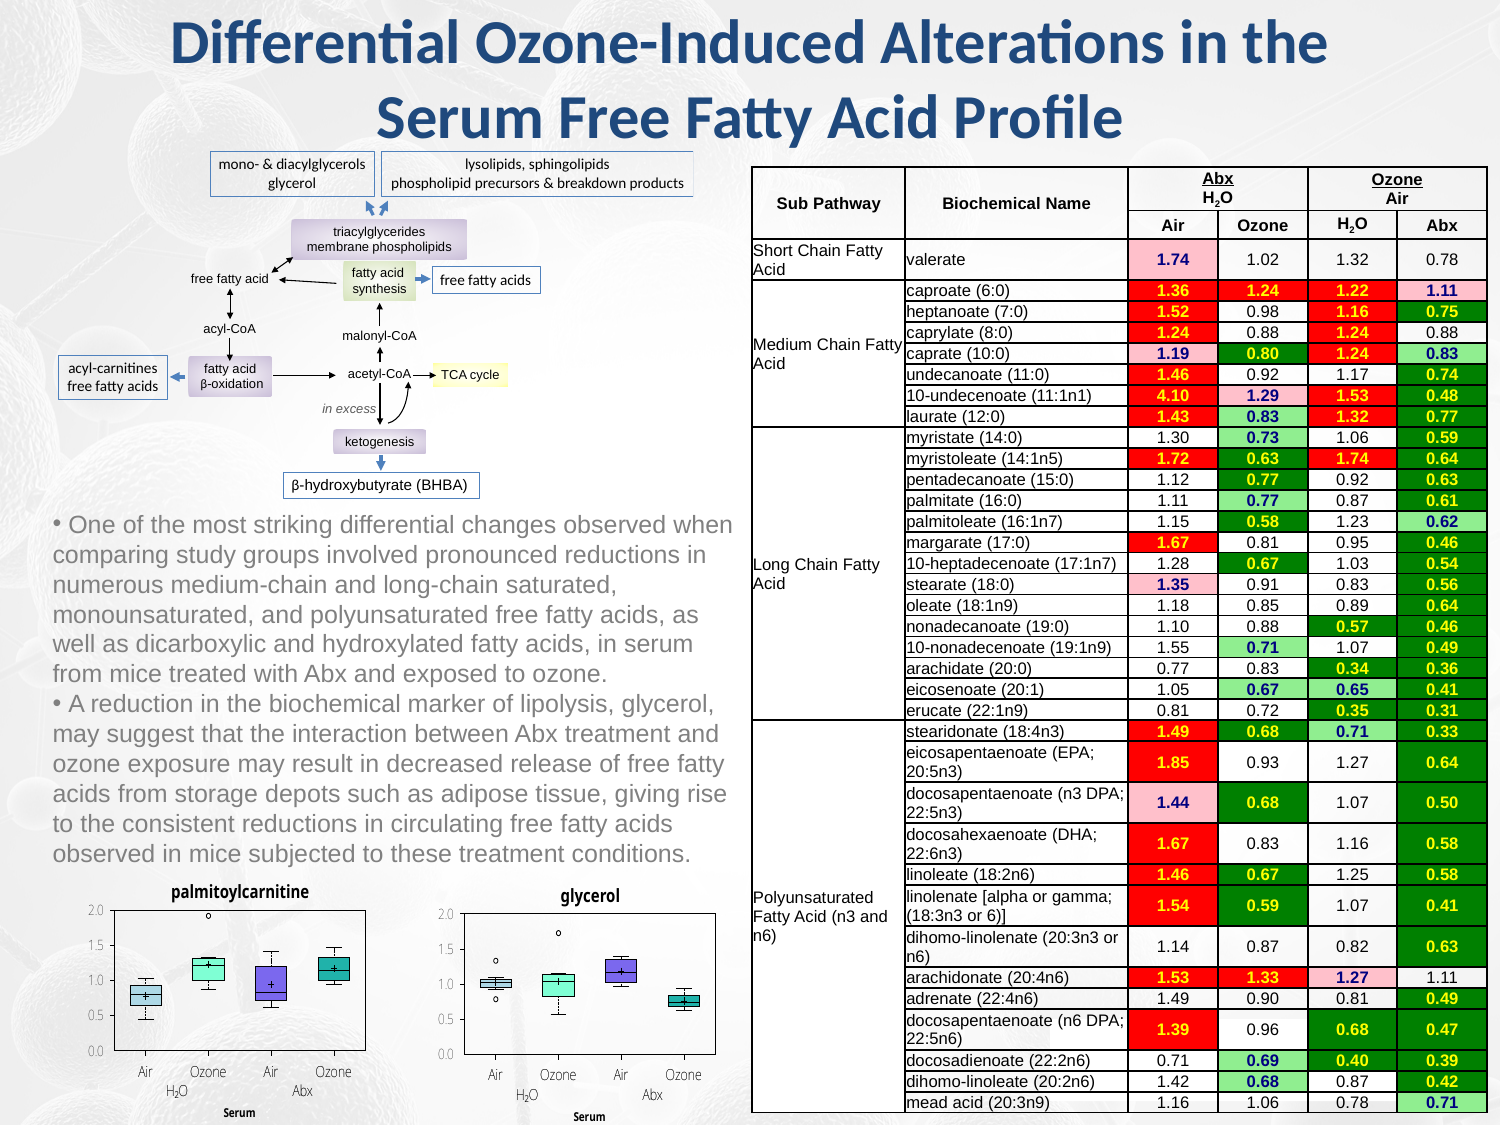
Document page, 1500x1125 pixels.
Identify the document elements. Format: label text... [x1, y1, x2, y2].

table_cell 0.87 [1219, 927, 1307, 966]
table_cell 0.74 [1398, 365, 1486, 384]
table_cell 1.18 [1129, 595, 1217, 615]
table_cell 1.46 [1129, 865, 1217, 884]
table_cell 0.63 [1219, 449, 1307, 468]
table_cell 0.87 [1309, 491, 1396, 510]
picture [0, 0, 1500, 1125]
table_cell 0.34 [1309, 658, 1396, 677]
table_cell 0.47 [1398, 1010, 1486, 1049]
table_cell 0.42 [1398, 1072, 1486, 1091]
table_cell 4.10 [1129, 386, 1217, 405]
table_cell 1.07 [1309, 886, 1396, 925]
table_cell erucate (22:1n9) [906, 700, 1127, 719]
table_cell 1.32 [1309, 407, 1396, 426]
table_cell 1.23 [1309, 512, 1396, 531]
table_cell 1.35 [1129, 574, 1217, 594]
table_cell 0.64 [1398, 742, 1486, 781]
table_cell 1.44 [1129, 783, 1217, 822]
table_cell 1.16 [1129, 1093, 1217, 1112]
table_cell myristate (14:0) [906, 428, 1127, 447]
table_cell 0.49 [1398, 989, 1486, 1008]
table_cell 1.74 [1129, 240, 1217, 279]
table_cell 0.83 [1219, 824, 1307, 863]
table_cell 0.77 [1219, 491, 1307, 510]
table_cell 0.81 [1129, 700, 1217, 719]
table_cell 0.88 [1219, 323, 1307, 342]
table_cell pentadecanoate (15:0) [906, 470, 1127, 489]
table_cell caprate (10:0) [906, 344, 1127, 363]
table_cell 1.24 [1219, 281, 1307, 300]
table_cell 0.92 [1309, 470, 1396, 489]
table_cell 10-nonadecenoate (19:1n9) [906, 637, 1127, 657]
table_cell 1.85 [1129, 742, 1217, 781]
table_cell 0.75 [1398, 302, 1486, 321]
table_cell 1.28 [1129, 553, 1217, 573]
table_cell 1.74 [1309, 449, 1396, 468]
table_cell 0.58 [1398, 824, 1486, 863]
table_cell 1.06 [1309, 428, 1396, 447]
table_cell 0.77 [1219, 470, 1307, 489]
table_cell docosapentaenoate (n3 DPA; 22:5n3) [906, 783, 1127, 822]
table_cell 0.64 [1398, 449, 1486, 468]
table_cell 1.29 [1219, 386, 1307, 405]
table_cell dihomo-linolenate (20:3n3 or n6) [906, 927, 1127, 966]
table_cell 0.58 [1219, 512, 1307, 531]
table_cell 0.71 [1398, 1093, 1486, 1112]
table_cell Long Chain Fatty Acid [753, 428, 904, 719]
table_cell 0.95 [1309, 533, 1396, 552]
table_cell eicosapentaenoate (EPA; 20:5n3) [906, 742, 1127, 781]
table_cell 1.14 [1129, 927, 1217, 966]
table_cell 1.02 [1219, 240, 1307, 279]
table_cell 1.07 [1309, 637, 1396, 657]
table_cell arachidonate (20:4n6) [906, 968, 1127, 987]
table_cell 0.87 [1309, 1072, 1396, 1091]
table_cell docosahexaenoate (DHA; 22:6n3) [906, 824, 1127, 863]
table_cell 0.48 [1398, 386, 1486, 405]
table_cell heptanoate (7:0) [906, 302, 1127, 321]
table_header Biochemical Name [906, 168, 1127, 238]
table_cell 1.46 [1129, 365, 1217, 384]
table_cell 0.83 [1219, 407, 1307, 426]
table_cell 0.67 [1219, 865, 1307, 884]
table_cell 0.90 [1219, 989, 1307, 1008]
table_cell caprylate (8:0) [906, 323, 1127, 342]
table_cell 0.71 [1309, 721, 1396, 740]
table_cell 0.58 [1398, 865, 1486, 884]
table_cell 0.41 [1398, 886, 1486, 925]
title Differential Ozone-Induced Alterations in the Serum Free Fatty Acid Profile [75, 36, 1426, 116]
table_cell 0.91 [1219, 574, 1307, 594]
table_cell 0.59 [1398, 428, 1486, 447]
table_cell Medium Chain Fatty Acid [753, 281, 904, 426]
table_cell 1.27 [1309, 742, 1396, 781]
table_cell 1.07 [1309, 783, 1396, 822]
table_cell 1.05 [1129, 679, 1217, 698]
table_cell margarate (17:0) [906, 533, 1127, 552]
table_cell stearidonate (18:4n3) [906, 721, 1127, 740]
table_cell 0.59 [1219, 886, 1307, 925]
table_cell eicosenoate (20:1) [906, 679, 1127, 698]
table_cell 0.39 [1398, 1051, 1486, 1070]
table_cell 0.80 [1219, 344, 1307, 363]
table_cell caproate (6:0) [906, 281, 1127, 300]
table_cell 0.40 [1309, 1051, 1396, 1070]
table_cell 1.24 [1309, 344, 1396, 363]
table_cell Abx [1398, 211, 1486, 238]
table_cell H2O [1309, 211, 1396, 238]
table_cell 0.67 [1219, 553, 1307, 573]
table_cell 1.25 [1309, 865, 1396, 884]
table_cell 1.19 [1129, 344, 1217, 363]
table_cell 1.49 [1129, 721, 1217, 740]
table_cell 0.81 [1219, 533, 1307, 552]
table_header Abx H2O [1129, 168, 1307, 210]
table_cell 0.56 [1398, 574, 1486, 594]
table_cell valerate [906, 240, 1127, 279]
table_cell stearate (18:0) [906, 574, 1127, 594]
table_cell 1.53 [1309, 386, 1396, 405]
text_box One of the most striking differential changes observed when comparing study groups involved pronounced reductions in numerous medium-chain and long-chain saturated, monounsaturated, and polyunsaturated free fatty acids, as well as dicarboxylic and hydroxylated fatty acids, in serum from mice treated with Abx and exposed to ozone. A reduction in the biochemical marker of lipolysis, glycerol, may suggest that the interaction between Abx treatment and ozone exposure may result in decreased release of free fatty acids from storage depots such as adipose tissue, giving rise to the consistent reductions in circulating free fatty acids observed in mice subjected to these treatment conditions. [37, 500, 751, 875]
table_cell 1.06 [1219, 1093, 1307, 1112]
table_cell 1.30 [1129, 428, 1217, 447]
table_cell Short Chain Fatty Acid [753, 240, 904, 279]
table_cell laurate (12:0) [906, 407, 1127, 426]
table_cell 1.10 [1129, 616, 1217, 636]
table_cell 0.46 [1398, 533, 1486, 552]
table_cell 0.88 [1398, 323, 1486, 342]
table_cell docosadienoate (22:2n6) [906, 1051, 1127, 1070]
table_cell 0.54 [1398, 553, 1486, 573]
table_cell 1.67 [1129, 824, 1217, 863]
table_cell 1.33 [1219, 968, 1307, 987]
table_cell 0.88 [1219, 616, 1307, 636]
table_cell Ozone [1219, 211, 1307, 238]
table_cell 0.41 [1398, 679, 1486, 698]
table_header Sub Pathway [753, 168, 904, 238]
table_cell 1.39 [1129, 1010, 1217, 1049]
table_cell 0.83 [1219, 658, 1307, 677]
table_cell 1.42 [1129, 1072, 1217, 1091]
table_cell 1.43 [1129, 407, 1217, 426]
table_cell adrenate (22:4n6) [906, 989, 1127, 1008]
table_cell 0.49 [1398, 637, 1486, 657]
table_cell 0.71 [1129, 1051, 1217, 1070]
table_cell 0.71 [1219, 637, 1307, 657]
table_cell 1.15 [1129, 512, 1217, 531]
table_cell 0.35 [1309, 700, 1396, 719]
table_cell 0.92 [1219, 365, 1307, 384]
table_cell 0.68 [1219, 721, 1307, 740]
table_cell 0.64 [1398, 595, 1486, 615]
table_cell 0.69 [1219, 1051, 1307, 1070]
table_cell 0.77 [1129, 658, 1217, 677]
table_cell 0.31 [1398, 700, 1486, 719]
table_cell palmitate (16:0) [906, 491, 1127, 510]
table_cell 0.93 [1219, 742, 1307, 781]
table_cell 1.67 [1129, 533, 1217, 552]
table_cell palmitoleate (16:1n7) [906, 512, 1127, 531]
table_cell 0.63 [1398, 470, 1486, 489]
table_cell mead acid (20:3n9) [906, 1093, 1127, 1112]
table_cell oleate (18:1n9) [906, 595, 1127, 615]
table_cell 0.73 [1219, 428, 1307, 447]
table_cell 1.11 [1398, 968, 1486, 987]
table_cell 0.33 [1398, 721, 1486, 740]
table_cell docosapentaenoate (n6 DPA; 22:5n6) [906, 1010, 1127, 1049]
table_cell 0.50 [1398, 783, 1486, 822]
table_cell 10-heptadecenoate (17:1n7) [906, 553, 1127, 573]
table_cell 0.72 [1219, 700, 1307, 719]
table_cell 1.36 [1129, 281, 1217, 300]
table_cell 1.53 [1129, 968, 1217, 987]
table_cell 1.27 [1309, 968, 1396, 987]
table_cell 1.11 [1398, 281, 1486, 300]
table_cell nonadecanoate (19:0) [906, 616, 1127, 636]
table_cell 0.83 [1309, 574, 1396, 594]
table_cell 1.12 [1129, 470, 1217, 489]
table_cell 0.96 [1219, 1010, 1307, 1049]
table_cell 0.57 [1309, 616, 1396, 636]
table_cell 1.32 [1309, 240, 1396, 279]
table_cell Air [1129, 211, 1217, 238]
table_header Ozone Air [1309, 168, 1486, 210]
table_cell 0.98 [1219, 302, 1307, 321]
table_cell 0.89 [1309, 595, 1396, 615]
table_cell 1.03 [1309, 553, 1396, 573]
table_cell 0.78 [1398, 240, 1486, 279]
table_cell 0.61 [1398, 491, 1486, 510]
table_cell 0.83 [1398, 344, 1486, 363]
table_cell linolenate [alpha or gamma; (18:3n3 or 6)] [906, 886, 1127, 925]
table_cell 1.16 [1309, 302, 1396, 321]
table_cell 0.68 [1309, 1010, 1396, 1049]
table_cell dihomo-linoleate (20:2n6) [906, 1072, 1127, 1091]
table_cell linoleate (18:2n6) [906, 865, 1127, 884]
table_cell 0.62 [1398, 512, 1486, 531]
table_cell 0.85 [1219, 595, 1307, 615]
table_cell 0.81 [1309, 989, 1396, 1008]
table_cell Polyunsaturated Fatty Acid (n3 and n6) [753, 721, 904, 1112]
table_cell 1.49 [1129, 989, 1217, 1008]
table_cell 0.78 [1309, 1093, 1396, 1112]
table_cell 0.65 [1309, 679, 1396, 698]
table_cell 1.11 [1129, 491, 1217, 510]
table_cell 1.54 [1129, 886, 1217, 925]
table_cell 0.63 [1398, 927, 1486, 966]
table_cell 0.46 [1398, 616, 1486, 636]
table_cell undecanoate (11:0) [906, 365, 1127, 384]
table_cell 1.72 [1129, 449, 1217, 468]
table_cell myristoleate (14:1n5) [906, 449, 1127, 468]
table_cell 1.52 [1129, 302, 1217, 321]
table_cell 0.68 [1219, 1072, 1307, 1091]
table_cell 0.77 [1398, 407, 1486, 426]
table_cell 1.24 [1309, 323, 1396, 342]
table_cell 1.22 [1309, 281, 1396, 300]
table_cell 1.17 [1309, 365, 1396, 384]
table_cell 1.24 [1129, 323, 1217, 342]
table_cell arachidate (20:0) [906, 658, 1127, 677]
table_cell 0.36 [1398, 658, 1486, 677]
table_cell 0.68 [1219, 783, 1307, 822]
table_cell 1.16 [1309, 824, 1396, 863]
table_cell 1.55 [1129, 637, 1217, 657]
table_cell 0.82 [1309, 927, 1396, 966]
table_cell 10-undecenoate (11:1n1) [906, 386, 1127, 405]
table_cell 0.67 [1219, 679, 1307, 698]
